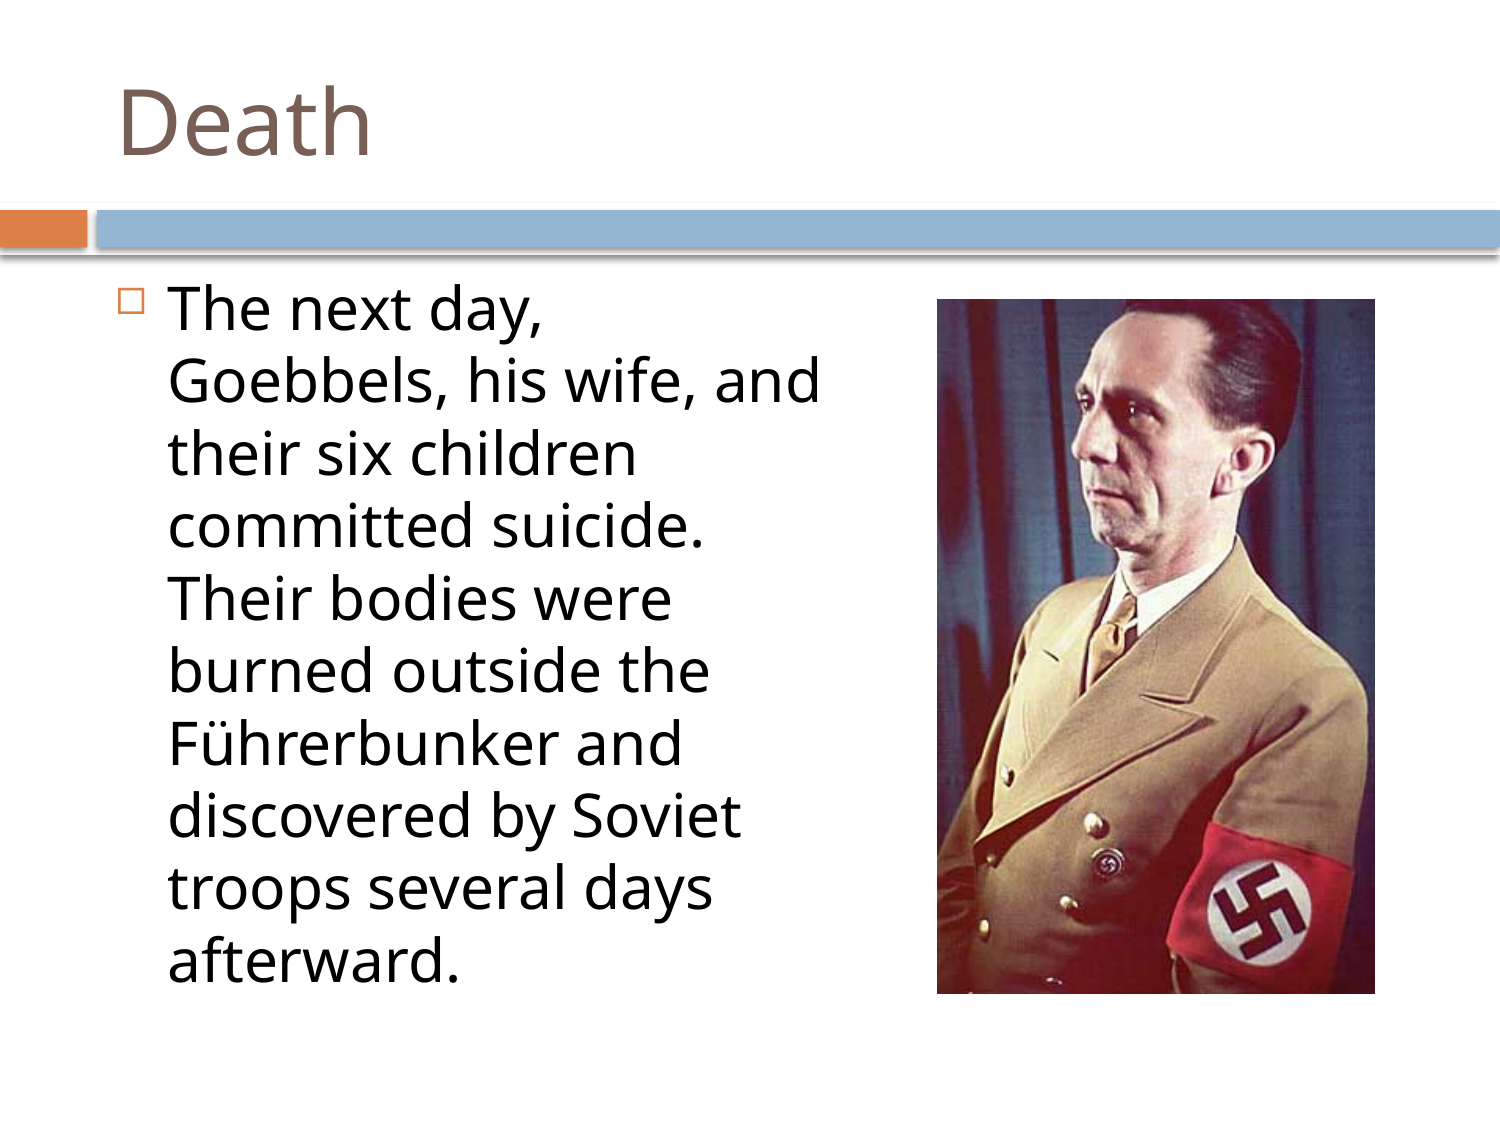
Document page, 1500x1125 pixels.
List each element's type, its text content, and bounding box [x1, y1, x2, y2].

picture [937, 299, 1376, 994]
list The next day, Goebbels, his wife, and their six children committed suicide. Their bodies were burned outside the Führerbunker and discovered by Soviet troops several days afterward. [100, 262, 850, 1075]
title Death [100, 37, 1438, 200]
